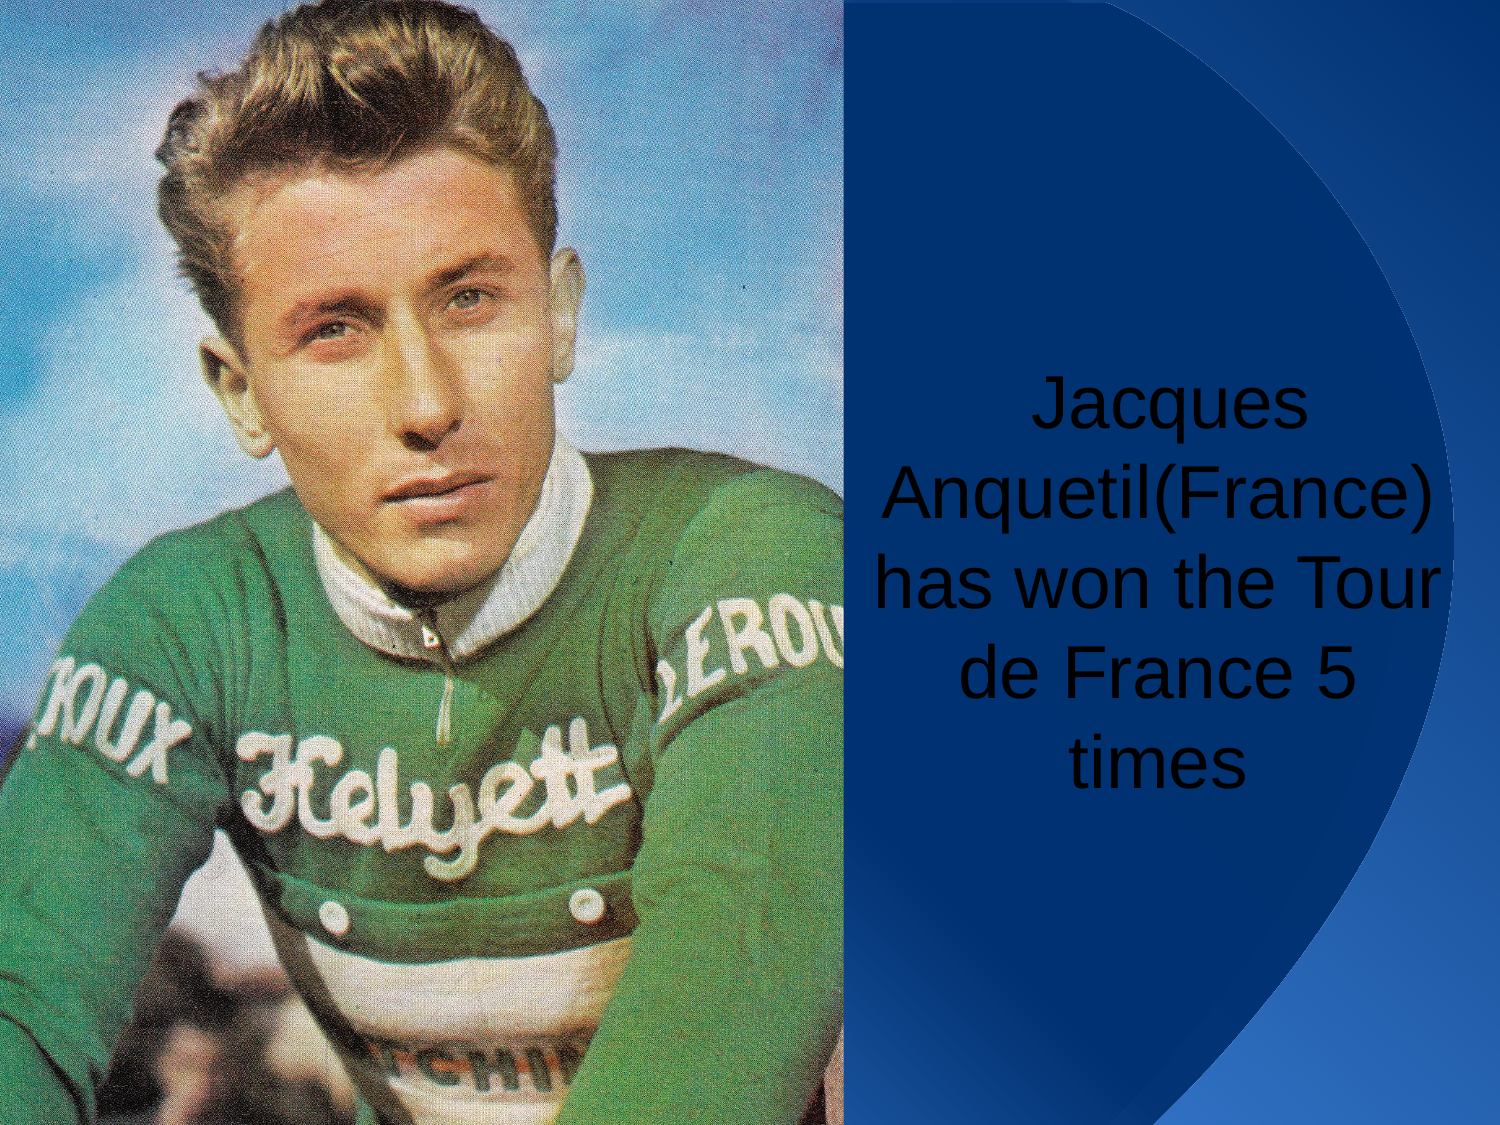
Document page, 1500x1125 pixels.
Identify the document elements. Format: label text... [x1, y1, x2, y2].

subtitle Jacques Anquetil(France) has won the Tour de France 5 times [850, 339, 1466, 853]
text_box [0, 0, 844, 1125]
